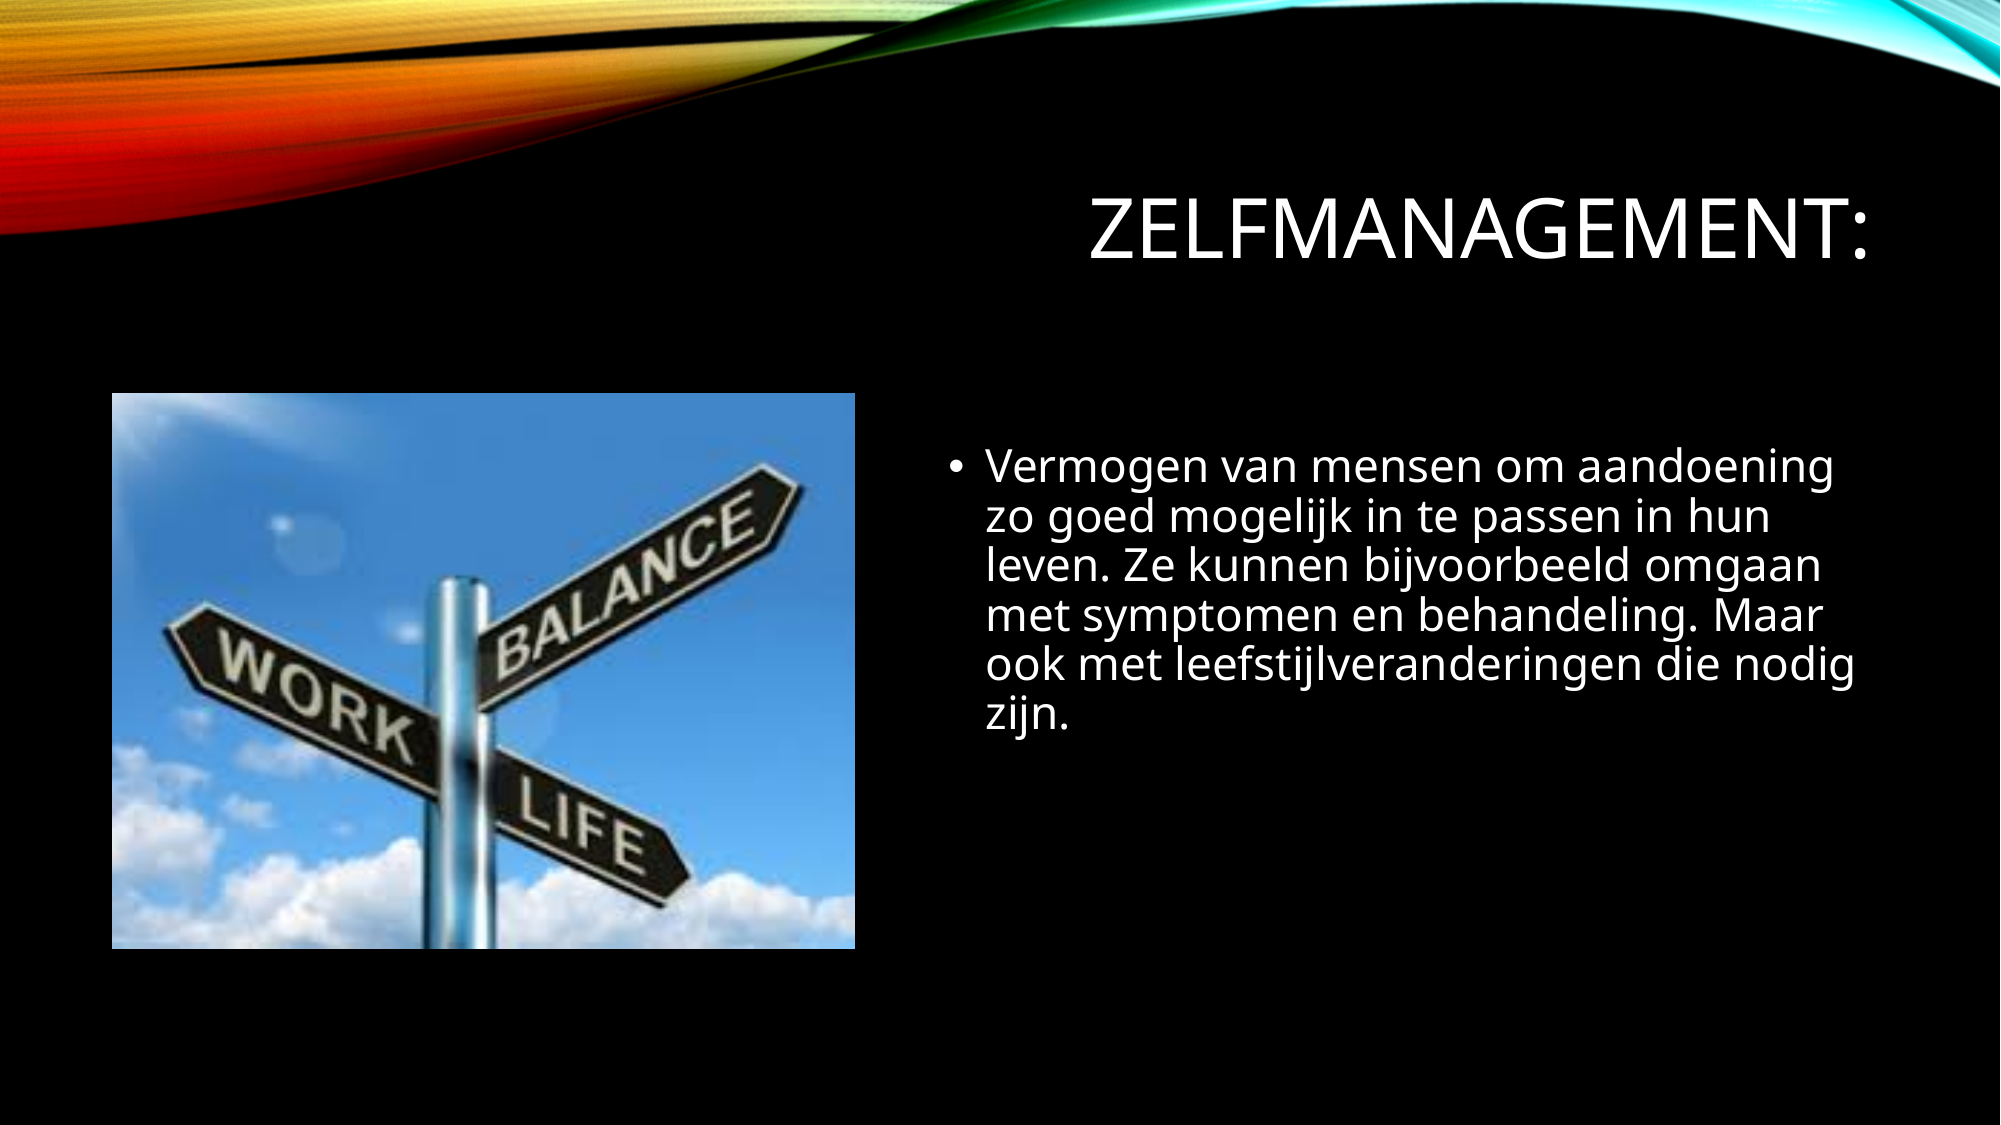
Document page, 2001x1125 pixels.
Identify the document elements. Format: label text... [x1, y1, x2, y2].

picture [112, 393, 855, 950]
list Vermogen van mensen om aandoening zo goed mogelijk in te passen in hun leven. Ze kunnen bijvoorbeeld omgaan met symptomen en behandeling. Maar ook met leefstijlveranderingen die nodig zijn. [933, 360, 1888, 1021]
picture [0, 0, 2000, 237]
title Zelfmanagement: [474, 125, 1888, 338]
